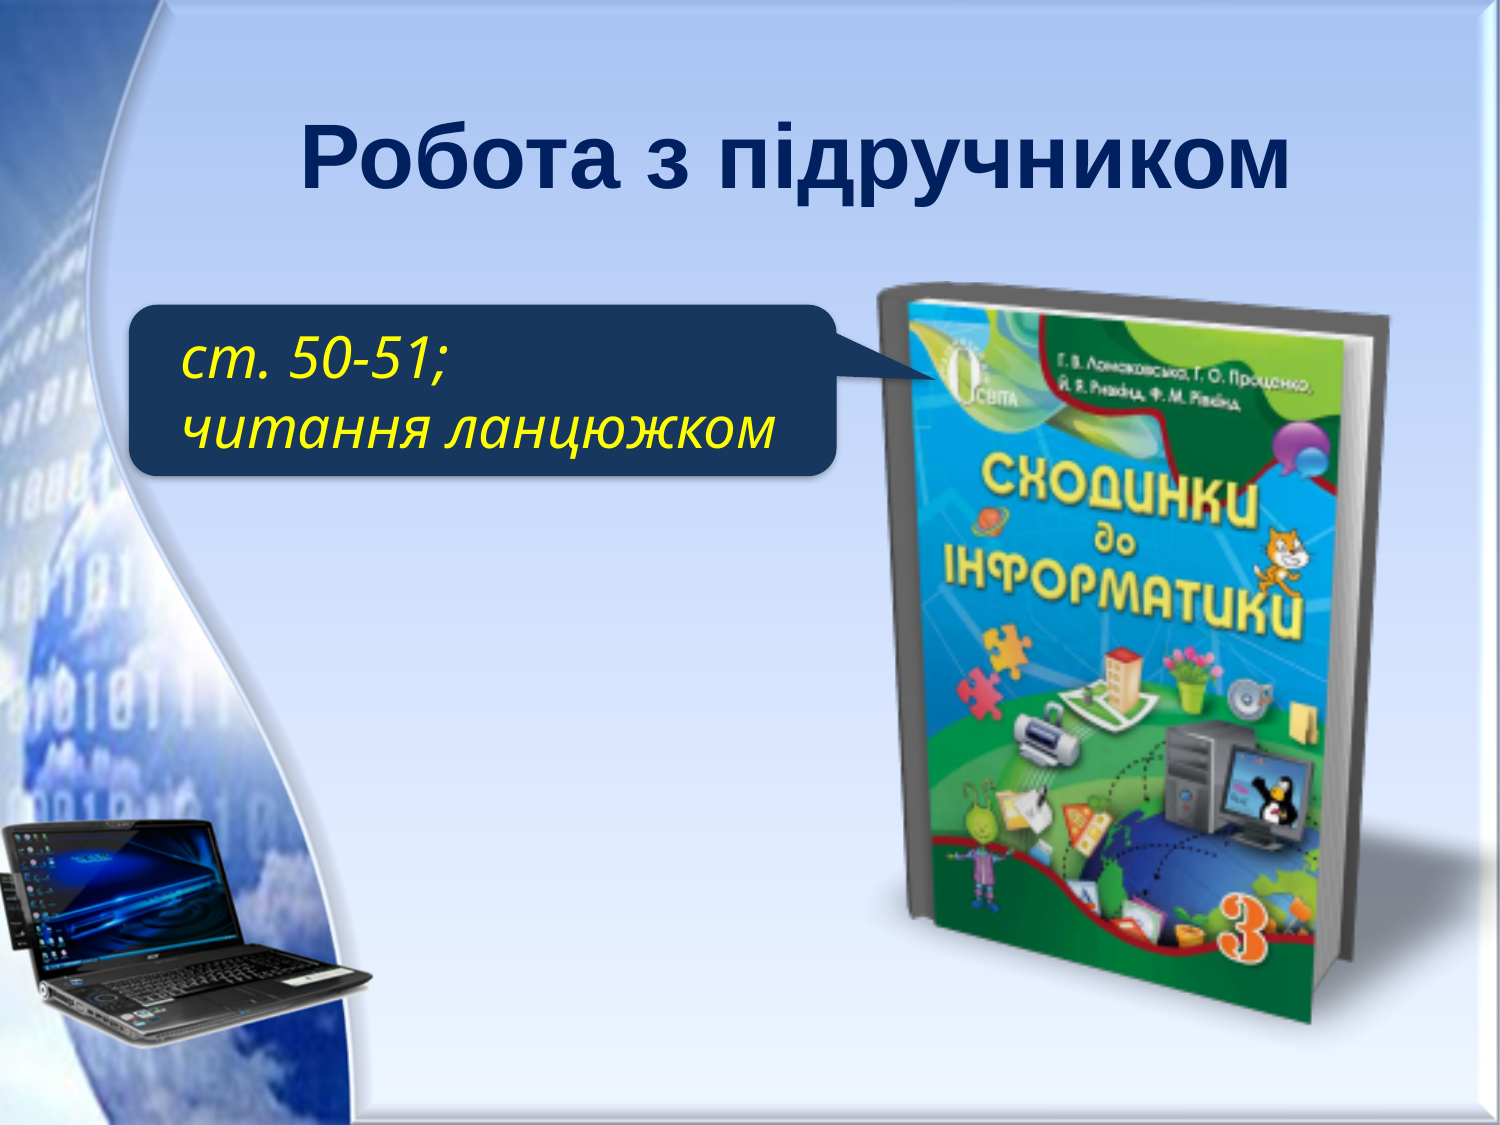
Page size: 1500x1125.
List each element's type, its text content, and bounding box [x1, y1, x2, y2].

picture [0, 0, 1500, 1125]
title Робота з підручником [128, 58, 1465, 247]
text_box ст. 50-51; читання ланцюжком [128, 304, 861, 477]
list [866, 280, 1500, 1055]
